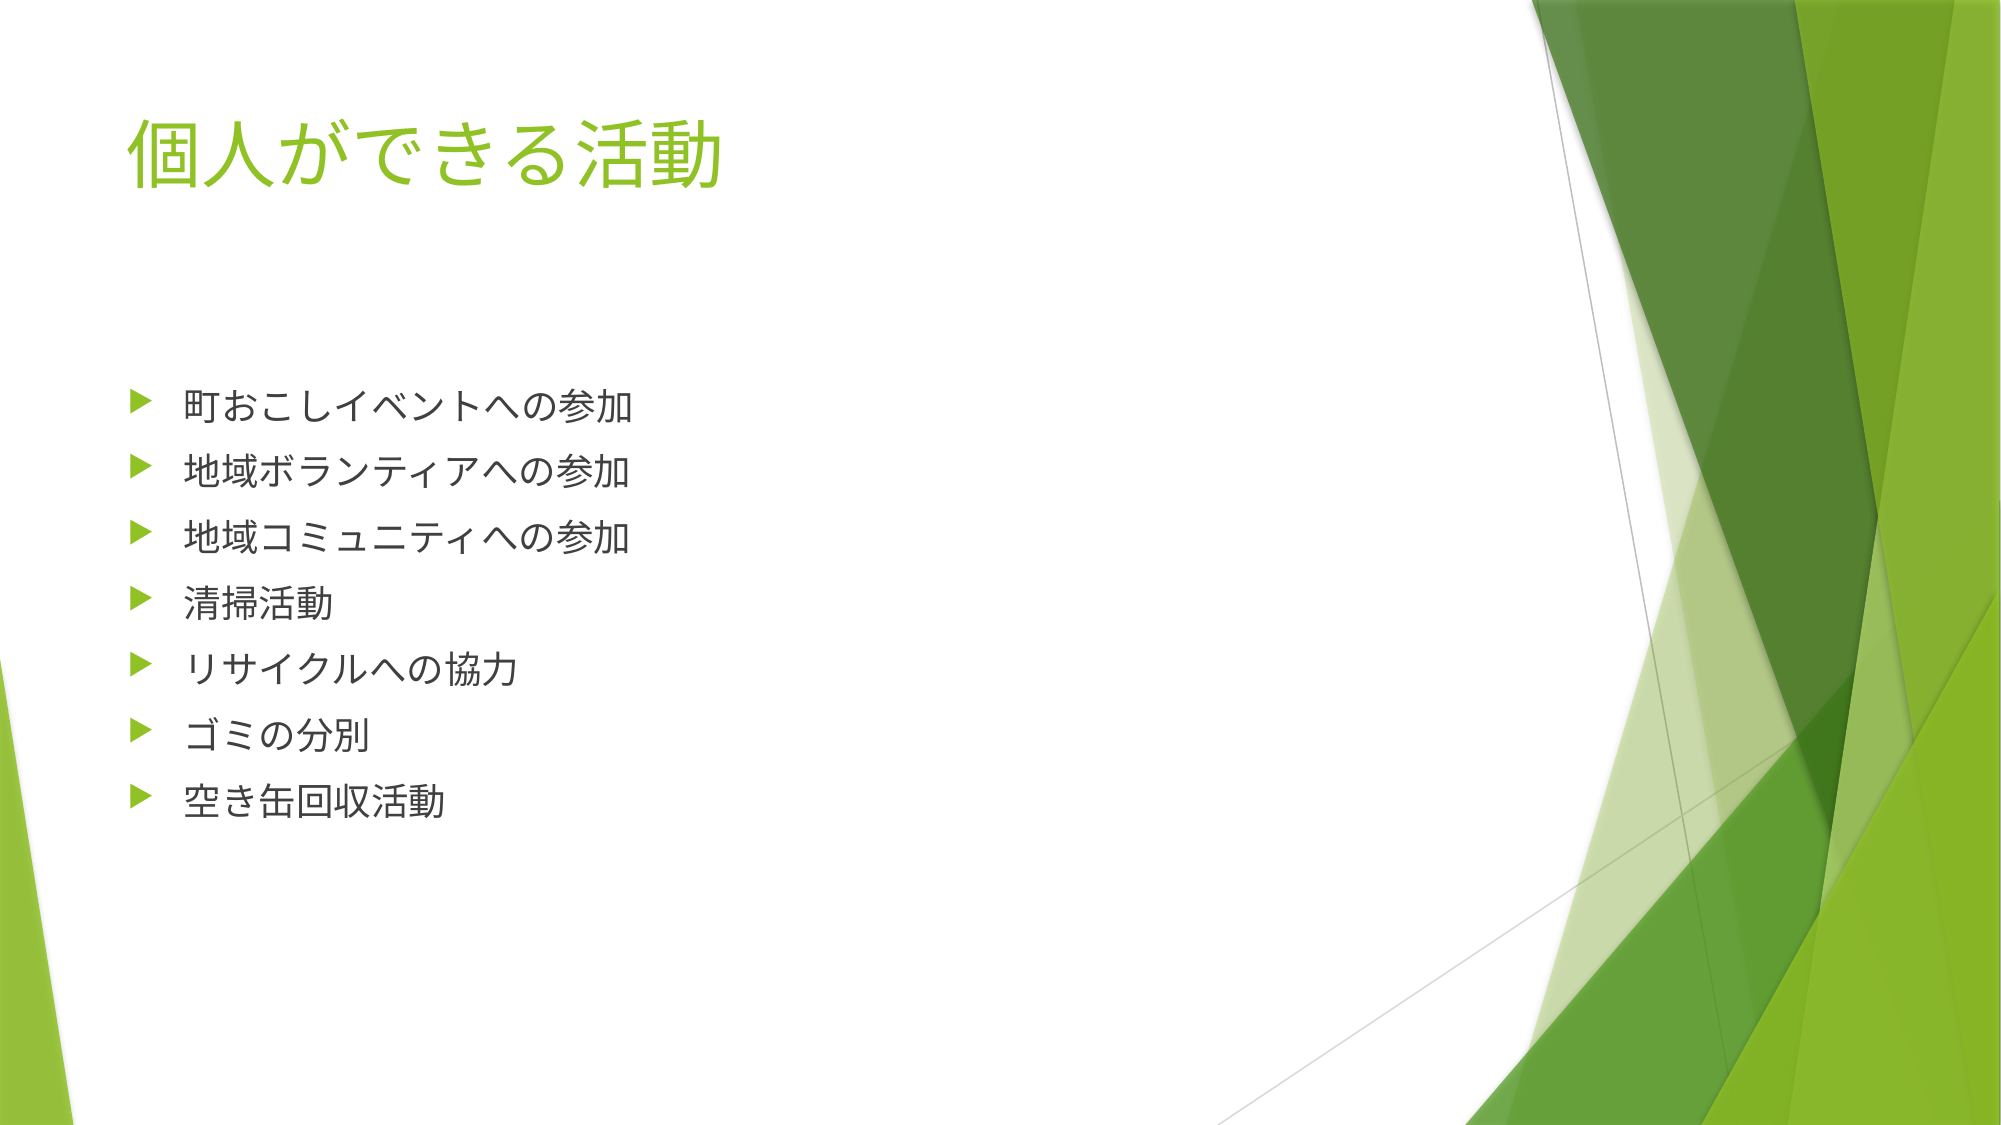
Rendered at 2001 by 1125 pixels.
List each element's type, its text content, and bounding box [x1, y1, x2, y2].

title 個人ができる活動 [111, 99, 1522, 317]
list 町おこしイベントへの参加 地域ボランティアへの参加 地域コミュニティへの参加 清掃活動 リサイクルへの協力 ゴミの分別 空き缶回収活動 [112, 375, 1818, 881]
